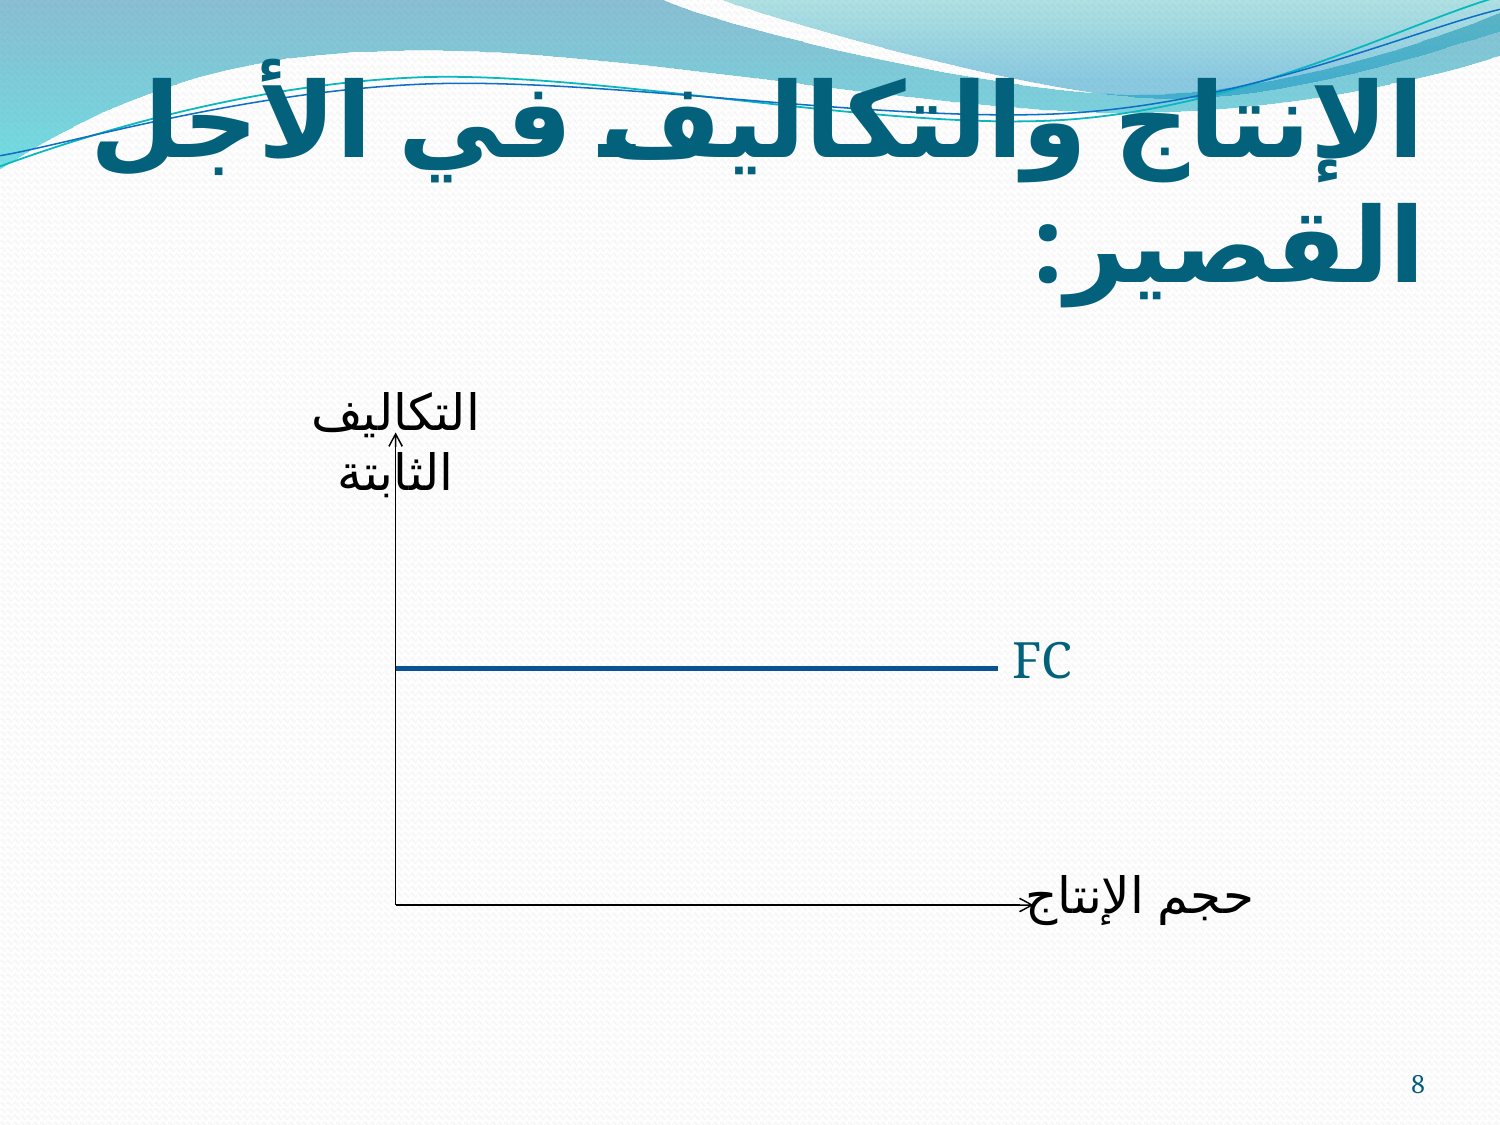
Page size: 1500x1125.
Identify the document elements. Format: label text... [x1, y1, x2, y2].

text_box FC [997, 621, 1088, 697]
table_cell 300 [391, 441, 395, 509]
title الإنتاج والتكاليف في الأجل القصير: [75, 115, 1425, 303]
text_box التكاليف الثابتة [253, 373, 538, 509]
text_box حجم الإنتاج [998, 856, 1282, 931]
table_cell 50 [998, 908, 1031, 915]
slide_number 8 [1299, 1042, 1425, 1103]
